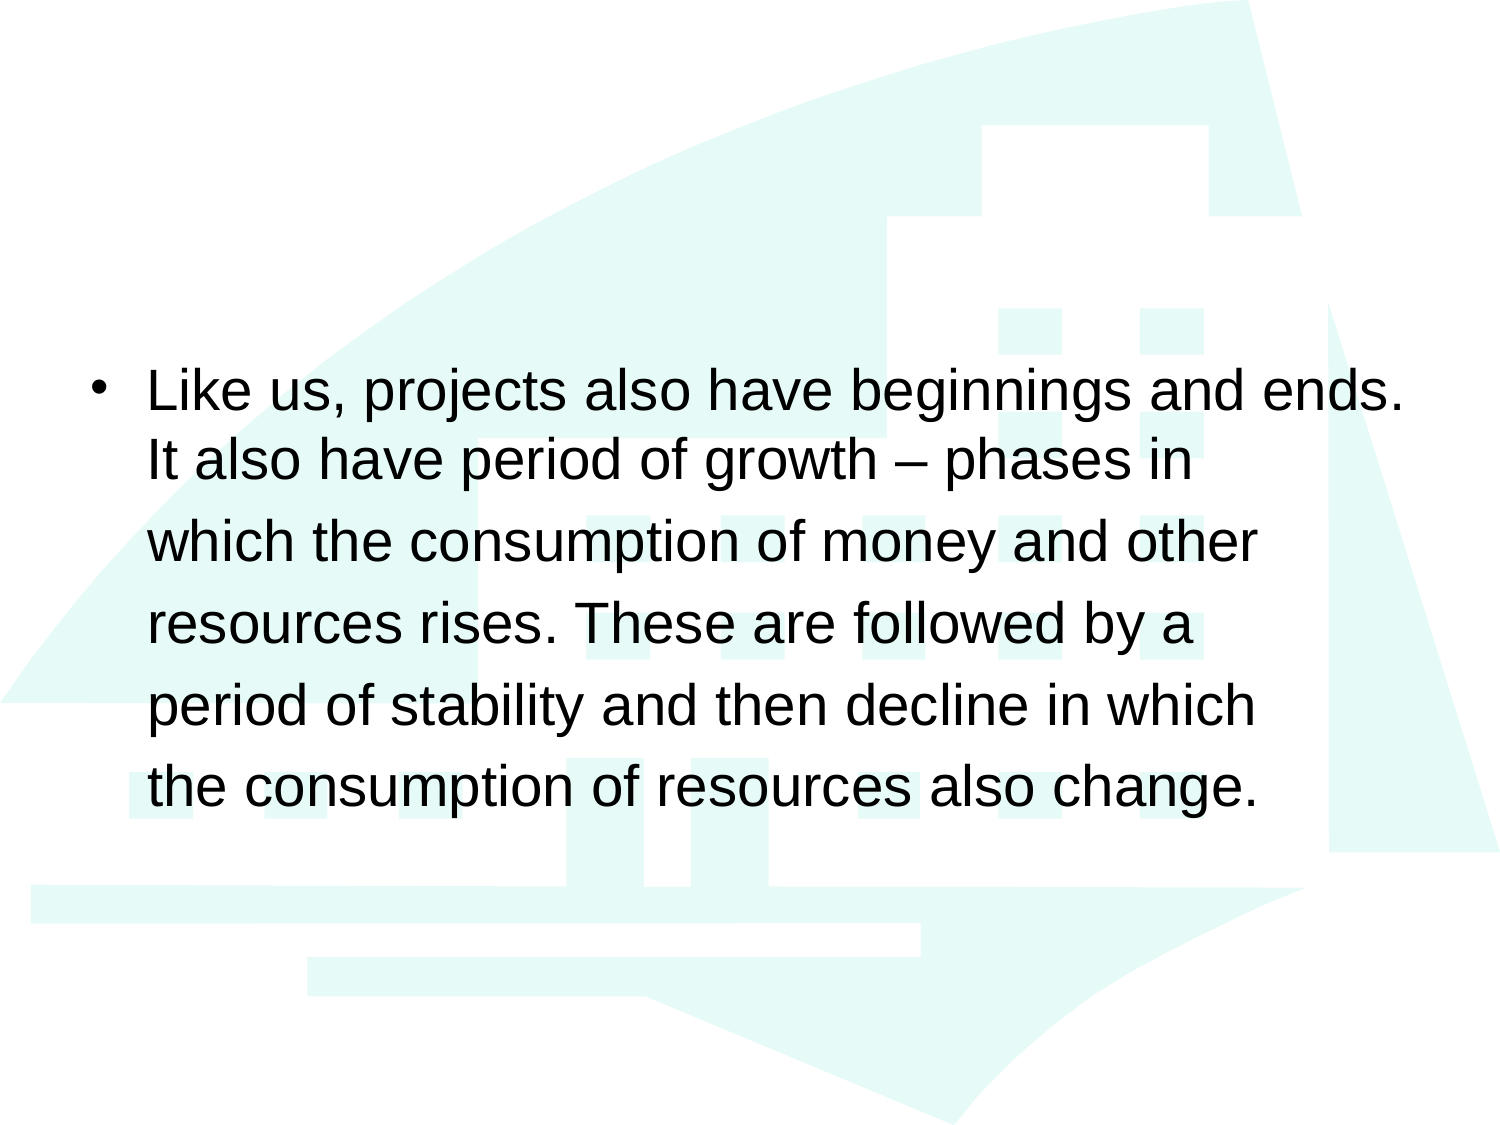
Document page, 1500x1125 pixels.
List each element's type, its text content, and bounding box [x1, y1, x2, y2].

list Like us, projects also have beginnings and ends. It also have period of growth – phases in which the consumption of money and other resources rises. These are followed by a period of stability and then decline in which the consumption of resources also change. [75, 262, 1425, 1005]
